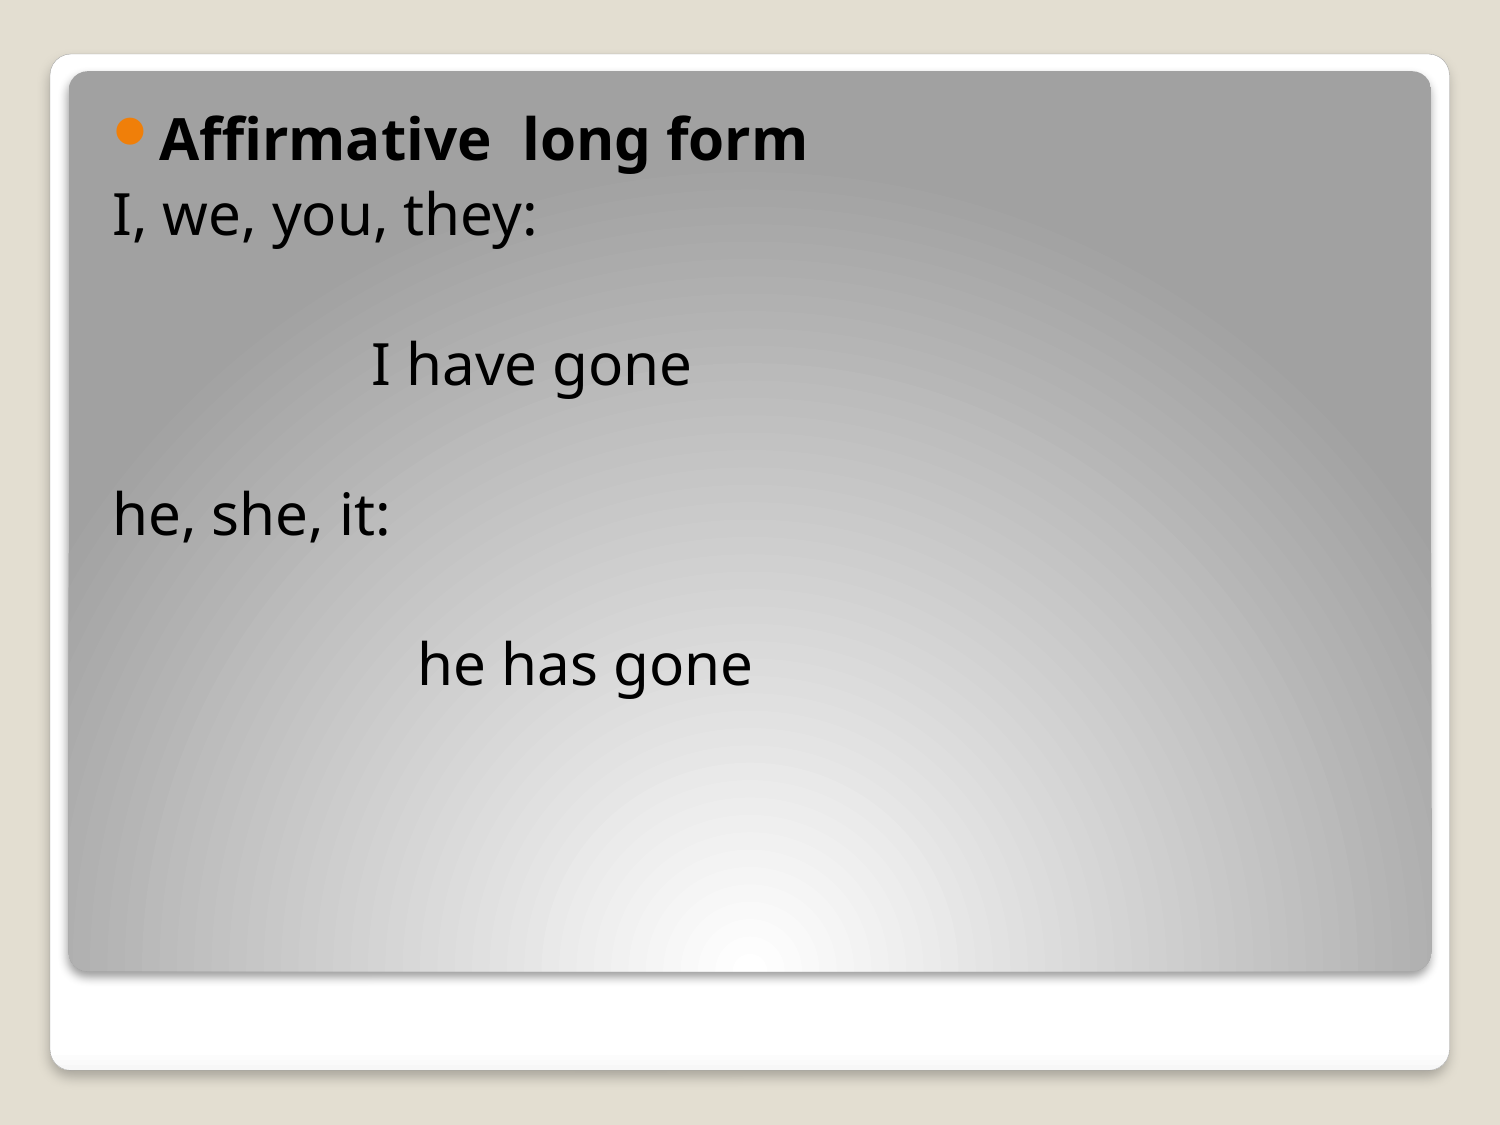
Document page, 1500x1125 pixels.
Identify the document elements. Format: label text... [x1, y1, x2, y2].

list Affirmative long form I, we, you, they: I have gone he, she, it: he has gone [82, 86, 1425, 774]
